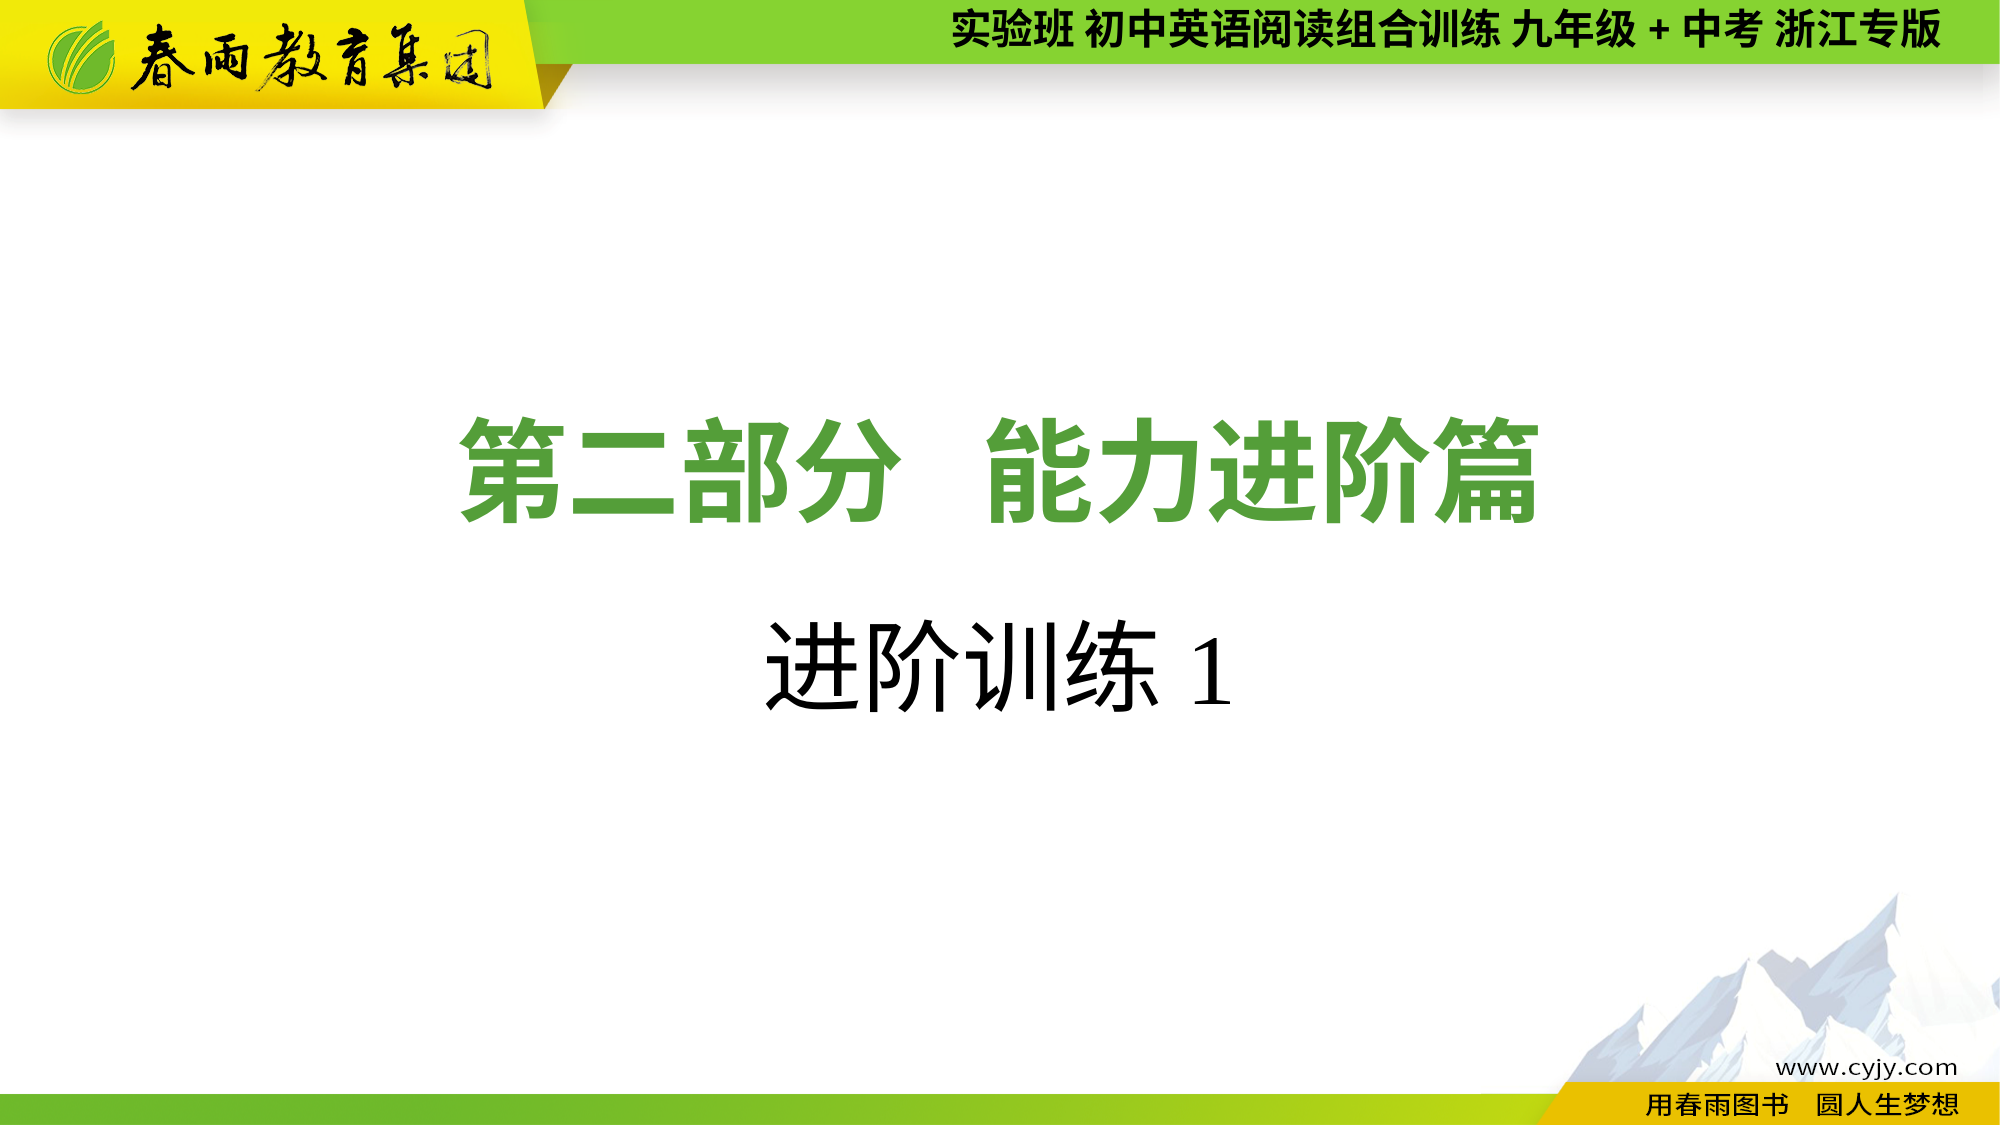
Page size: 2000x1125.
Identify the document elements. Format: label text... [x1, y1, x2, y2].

text_box 进阶训练1 [0, 537, 2000, 732]
picture [0, 0, 2000, 326]
picture [0, 732, 2000, 1125]
text_box 第二部分 能力进阶篇 [0, 326, 2000, 537]
